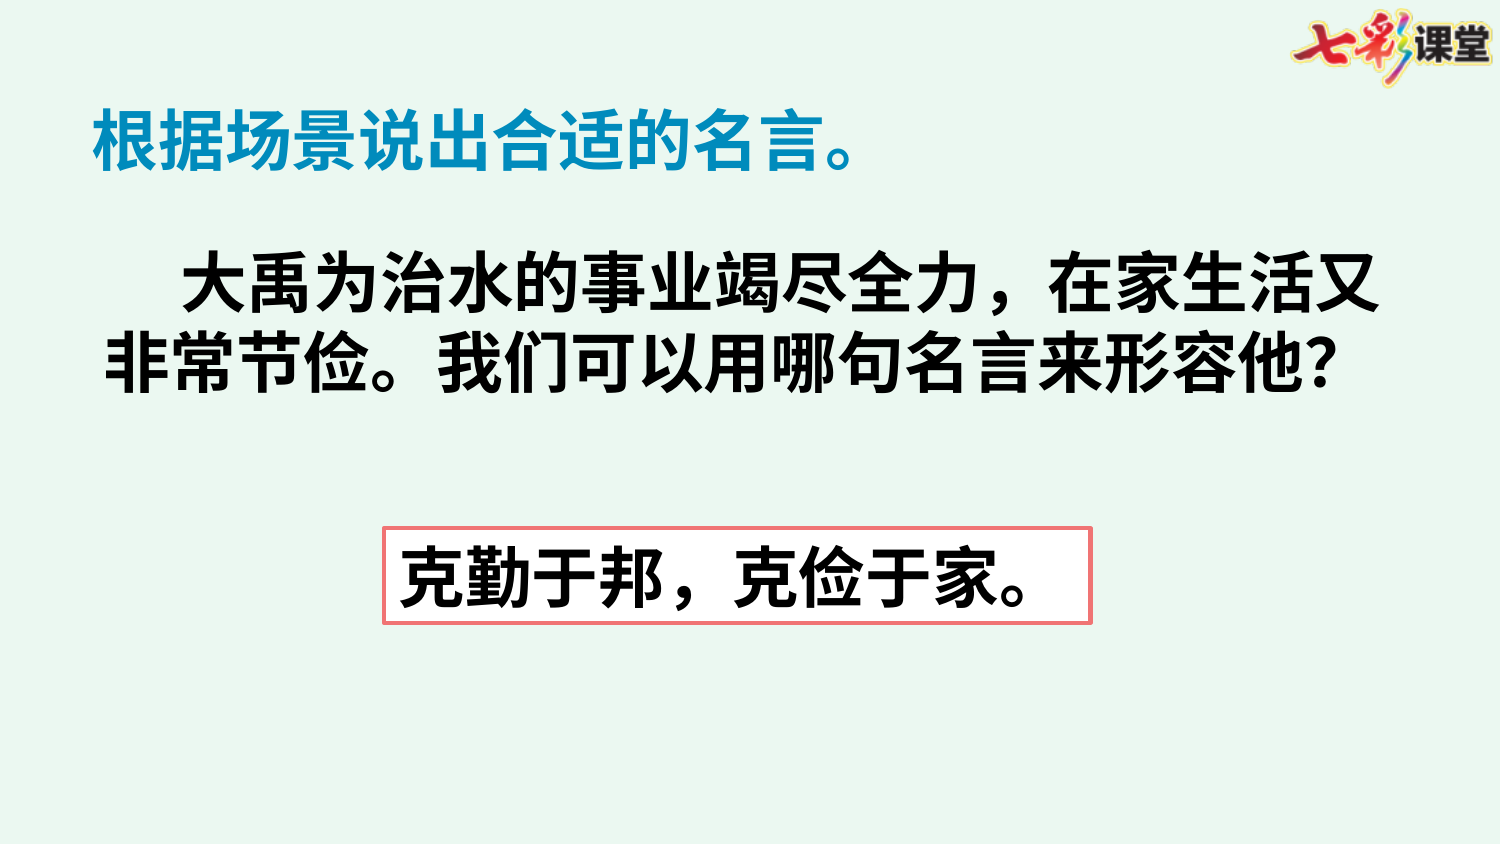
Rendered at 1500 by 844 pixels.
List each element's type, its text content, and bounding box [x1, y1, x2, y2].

text_box 克勤于邦，克俭于家。 [382, 526, 1093, 625]
text_box 根据场景说出合适的名言。 [76, 91, 869, 186]
text_box 大禹为治水的事业竭尽全力，在家生活又非常节俭。我们可以用哪句名言来形容他？ [88, 233, 1417, 408]
picture [1289, 8, 1495, 89]
